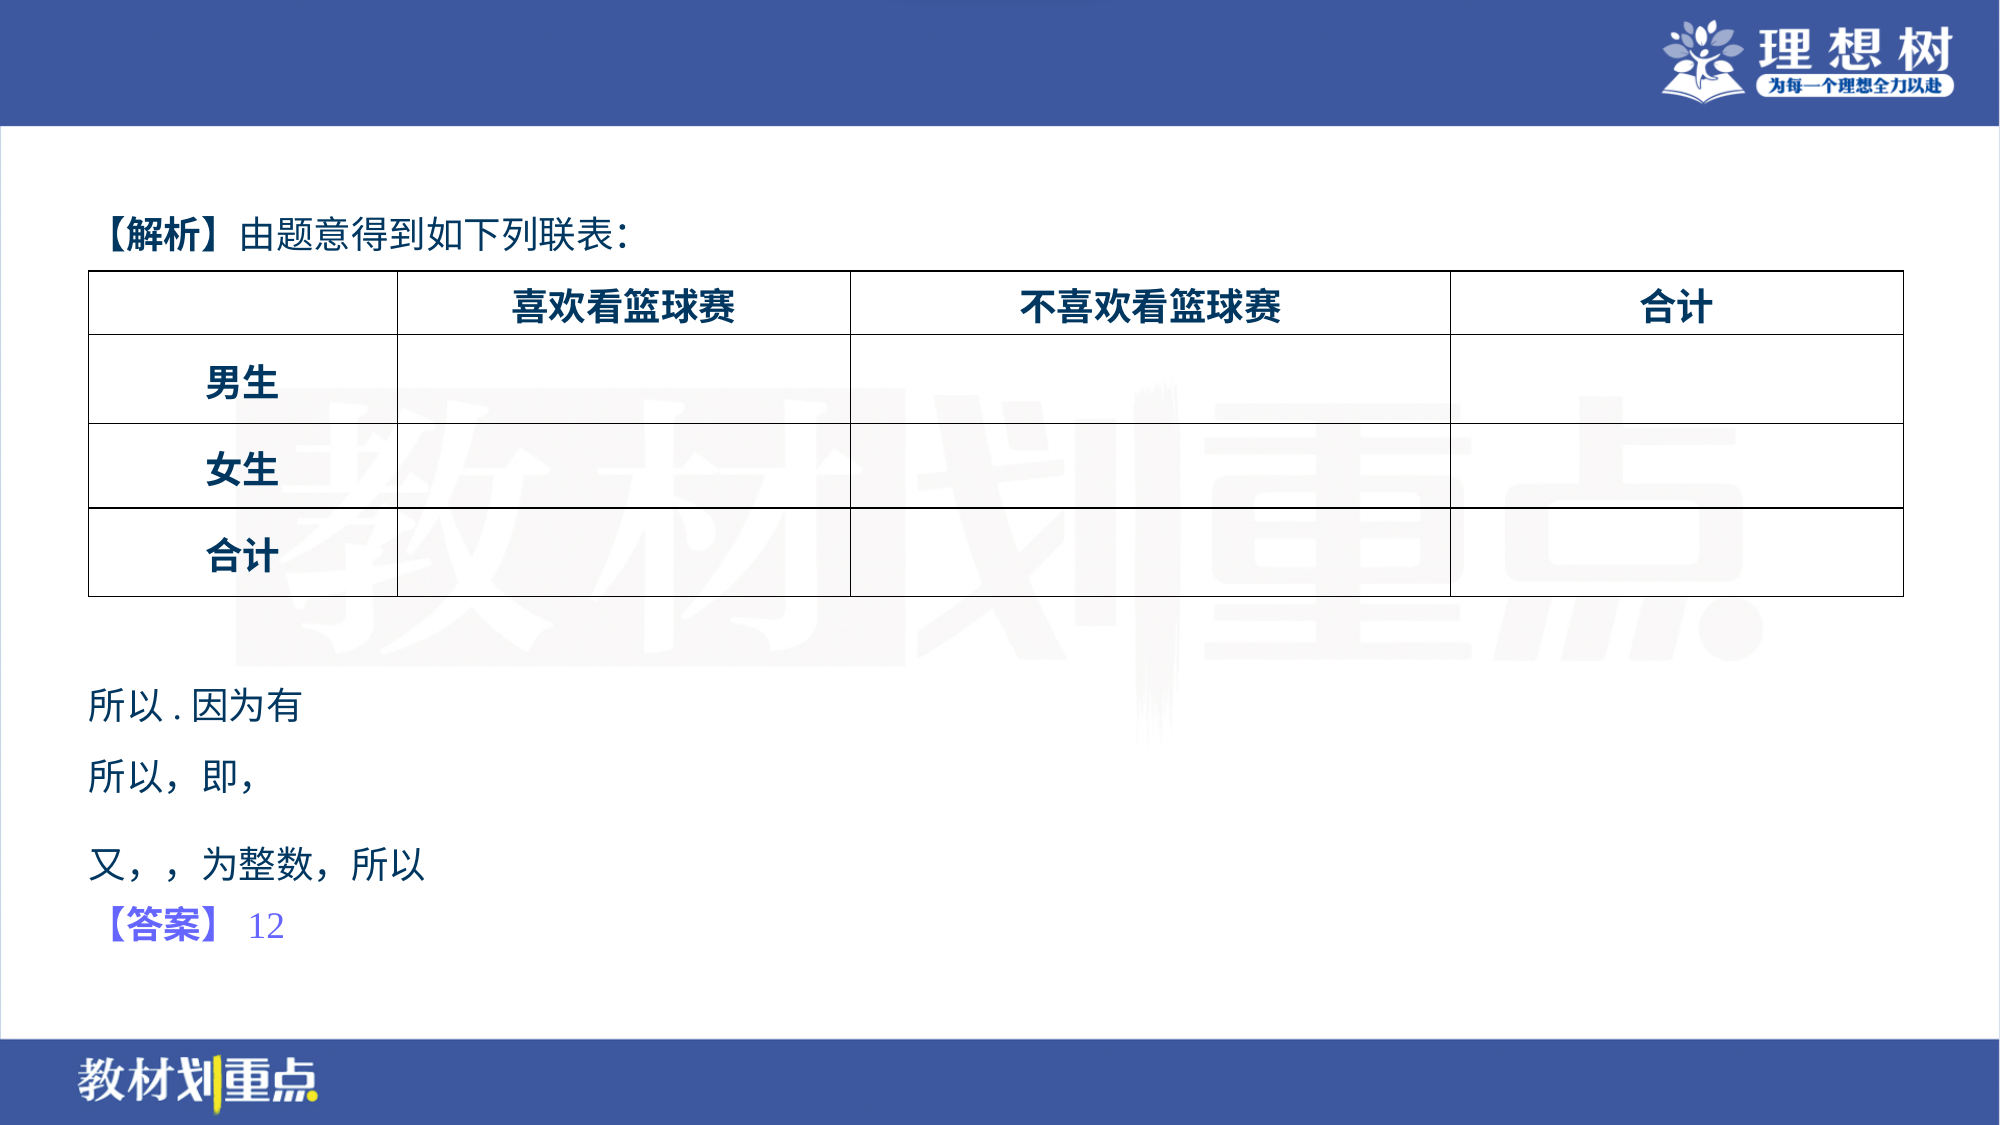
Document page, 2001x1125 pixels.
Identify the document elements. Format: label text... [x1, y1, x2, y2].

text_box 【答案】12 [88, 879, 1911, 940]
text_box 【解析】由题意得到如下列联表： [88, 188, 1911, 249]
picture [0, 0, 2000, 1125]
